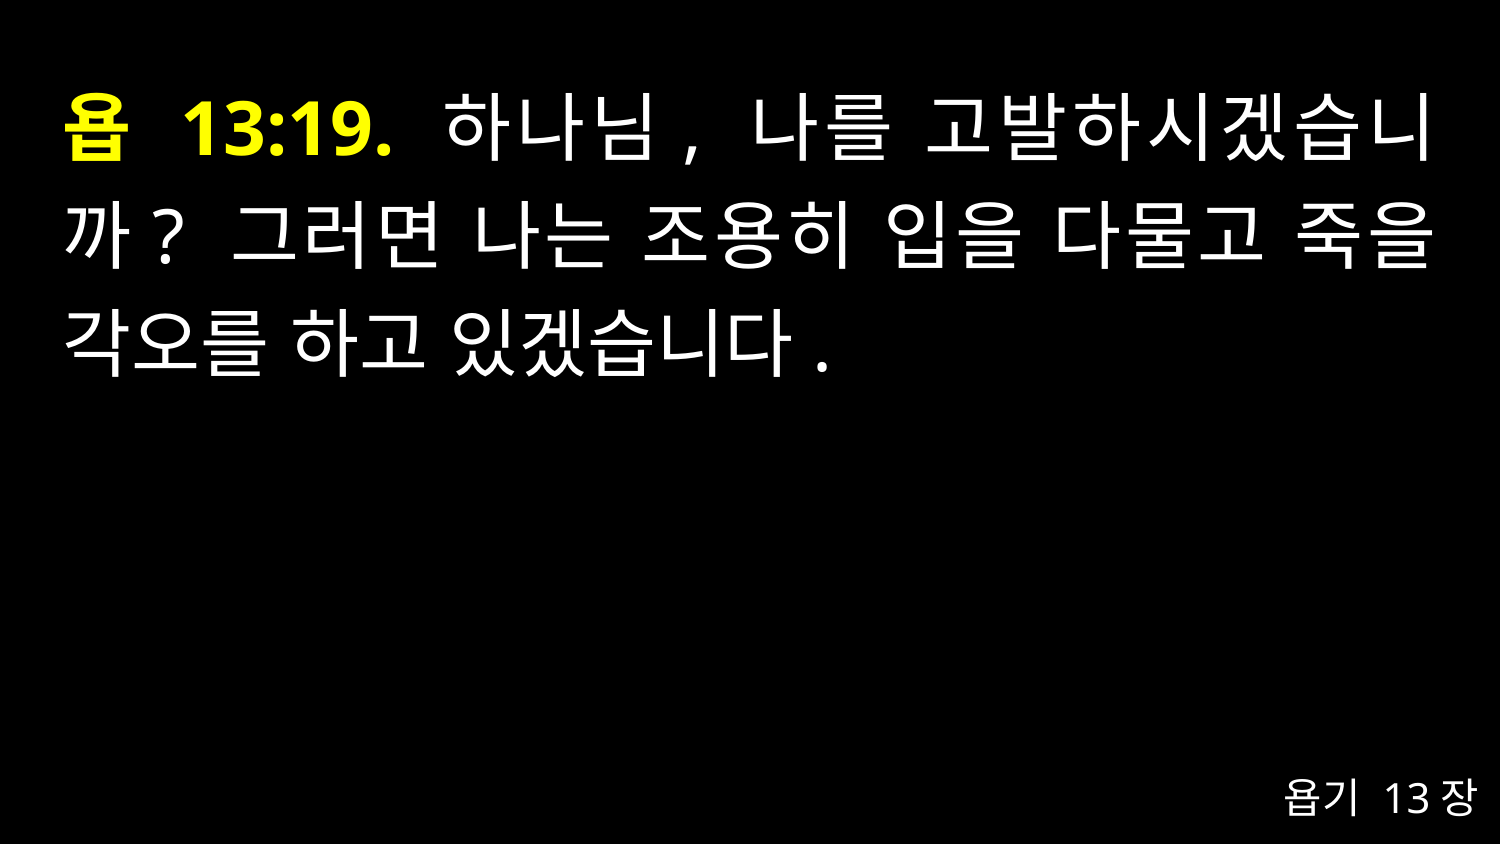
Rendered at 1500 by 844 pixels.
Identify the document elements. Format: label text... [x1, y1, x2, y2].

subtitle 욥기 13장 [916, 770, 1500, 844]
title 욥 13:19. 하나님, 나를 고발하시겠습니까? 그러면 나는 조용히 입을 다물고 죽을 각오를 하고 있겠습니다. [0, 0, 1500, 844]
